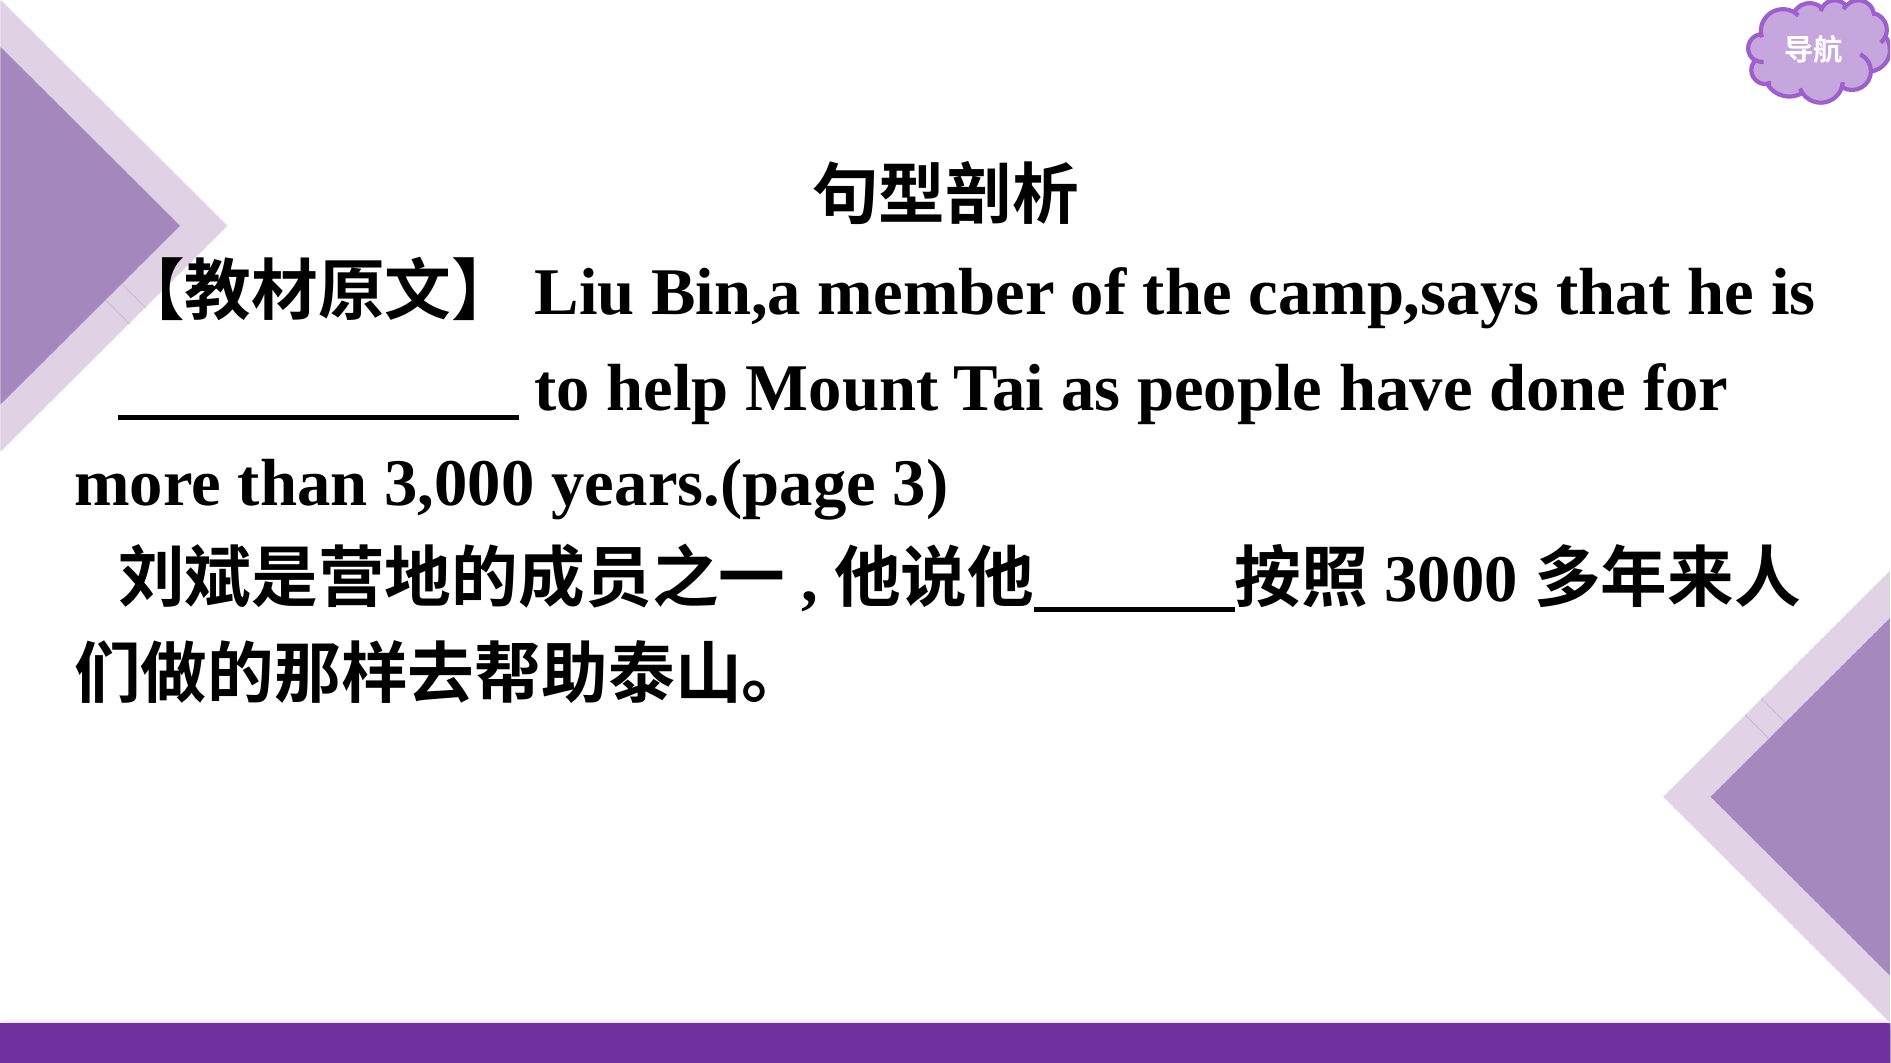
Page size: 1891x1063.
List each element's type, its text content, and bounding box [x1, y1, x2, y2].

text_box 句型剖析 【教材原文】Liu Bin,a member of the camp,says that he is to help Mount Tai as people have done for more than 3,000 years.(page 3) 刘斌是营地的成员之一,他说他 按照3000多年来人们做的那样去帮助泰山。 [59, 128, 1833, 719]
picture [1660, 570, 1890, 1024]
picture [1, 0, 230, 451]
